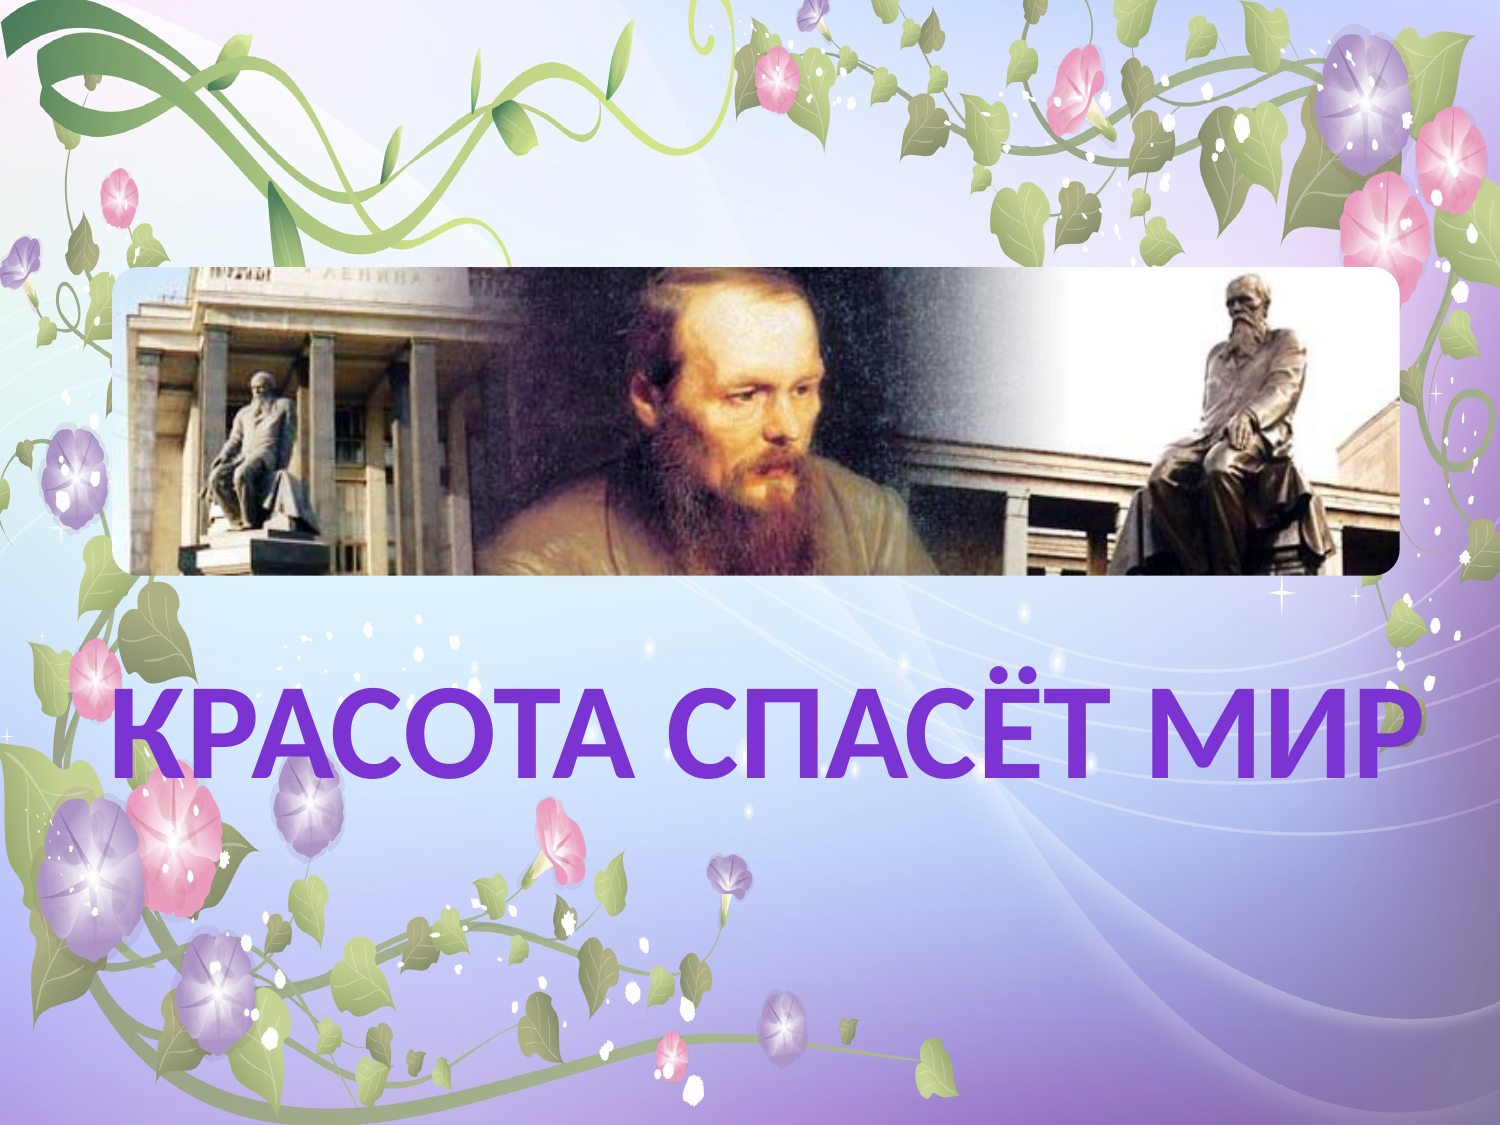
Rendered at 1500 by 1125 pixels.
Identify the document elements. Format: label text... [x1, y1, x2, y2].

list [111, 266, 1400, 576]
text_box Красота спасёт мир [53, 633, 1483, 814]
